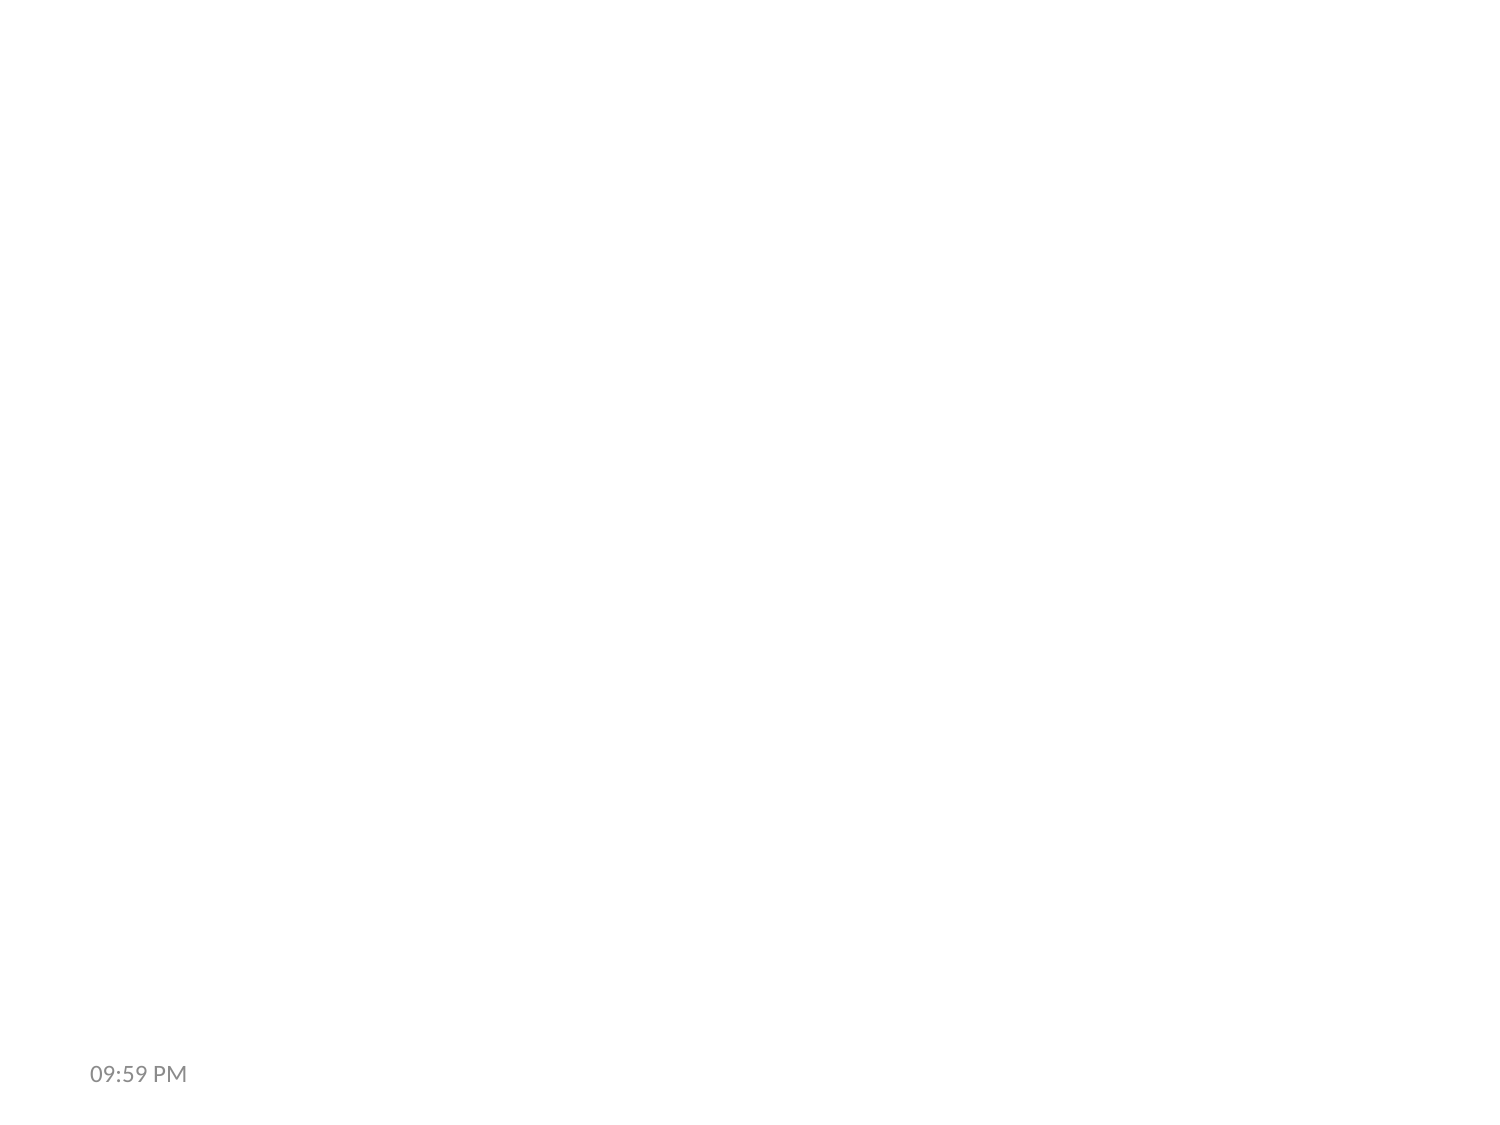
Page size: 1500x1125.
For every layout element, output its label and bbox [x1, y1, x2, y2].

slide_number [75, 1042, 425, 1103]
